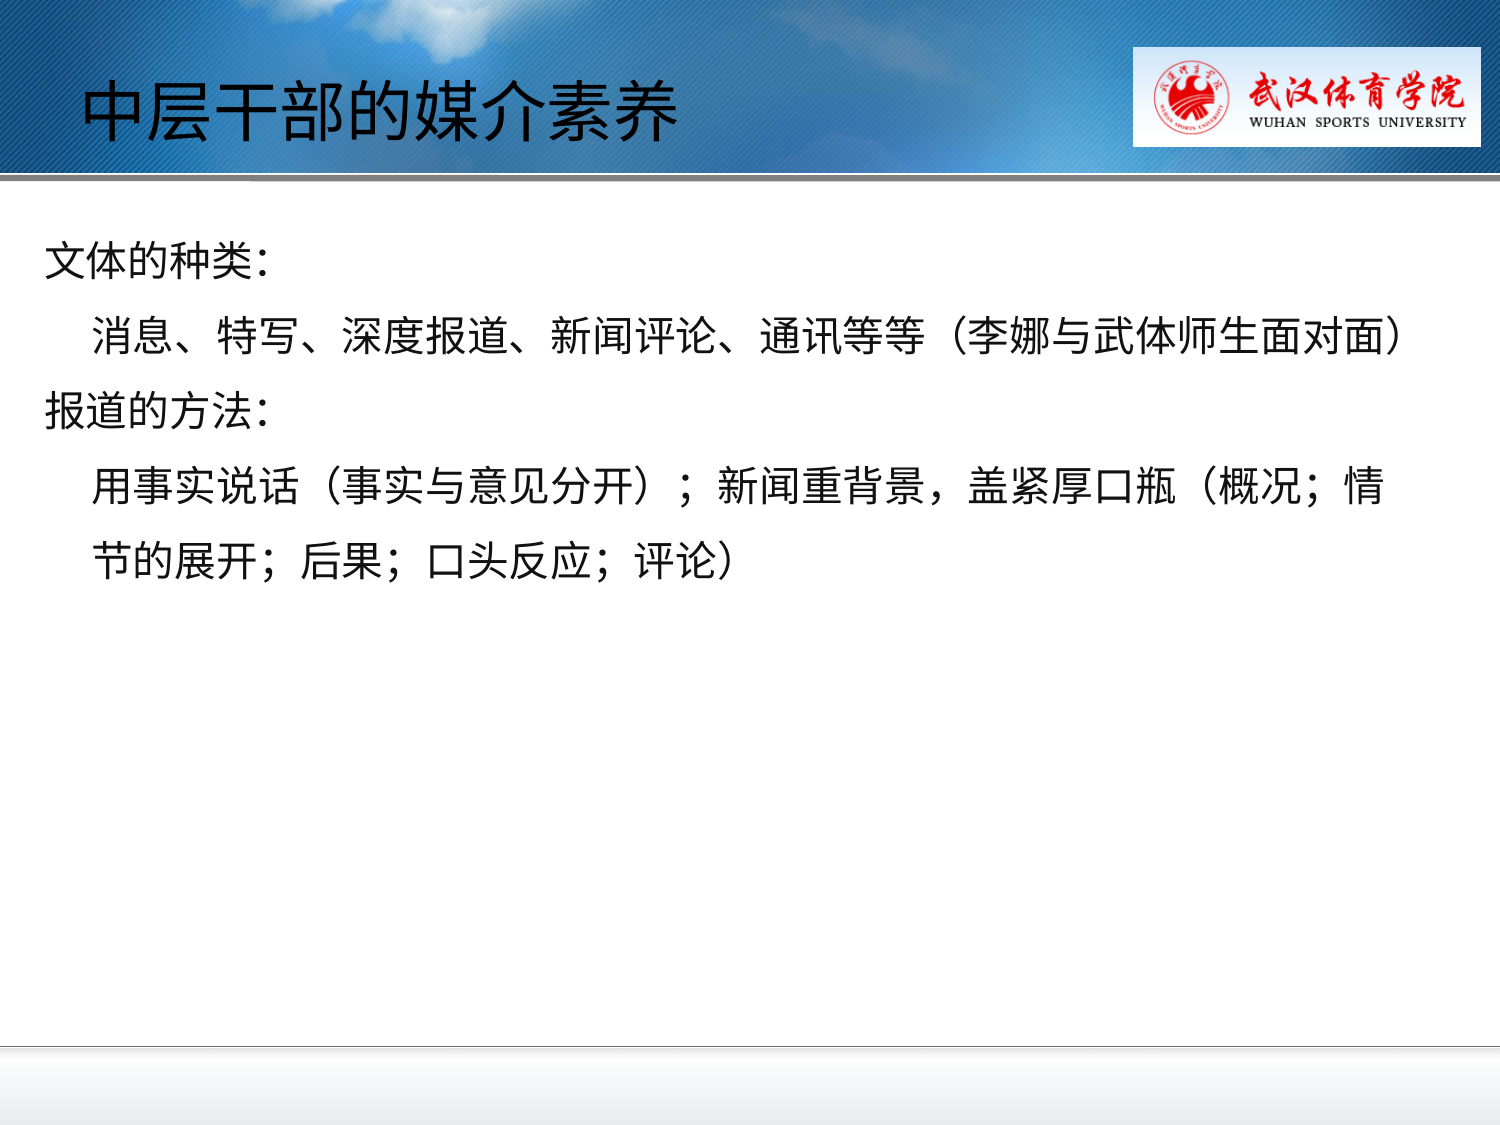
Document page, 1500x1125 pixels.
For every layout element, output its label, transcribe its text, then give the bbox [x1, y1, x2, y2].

picture [0, 0, 1500, 173]
text_box 文体的种类： 消息、特写、深度报道、新闻评论、通讯等等（李娜与武体师生面对面） 报道的方法： 用事实说话（事实与意见分开）；新闻重背景，盖紧厚口瓶（概况；情 节的展开；后果；口头反应；评论） [29, 202, 1473, 592]
picture [0, 1046, 1500, 1125]
title 中层干部的媒介素养 [64, 50, 1436, 170]
